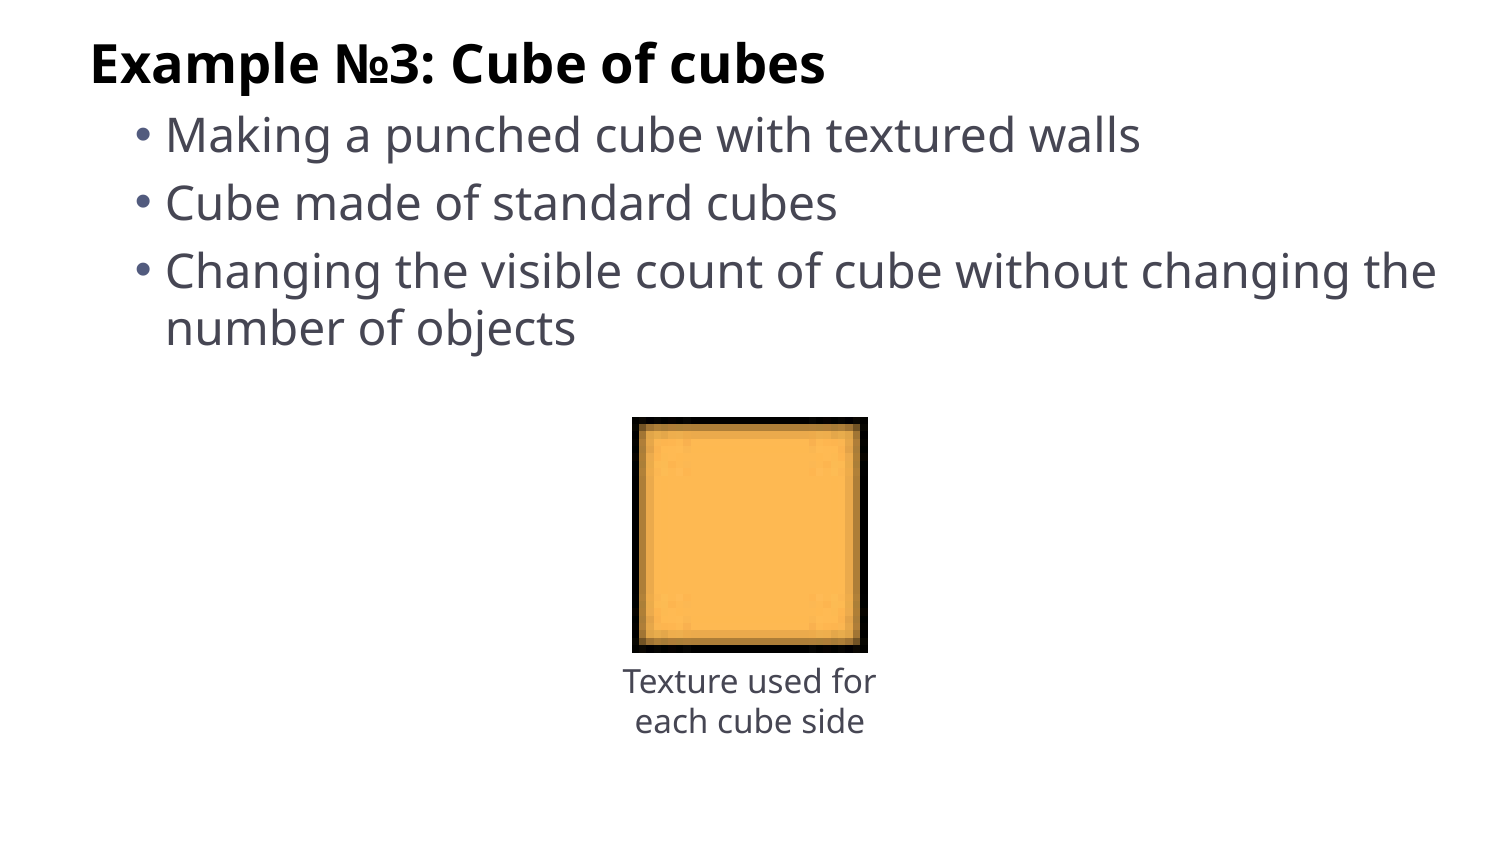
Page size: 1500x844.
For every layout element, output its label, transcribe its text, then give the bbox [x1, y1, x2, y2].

list Example №3: Cube of cubes Making a punched cube with textured walls Cube made of standard cubes Changing the visible count of cube without changing the number of objects [75, 21, 1475, 835]
picture [632, 417, 868, 653]
text_box Texture used for each cube side [596, 652, 904, 748]
